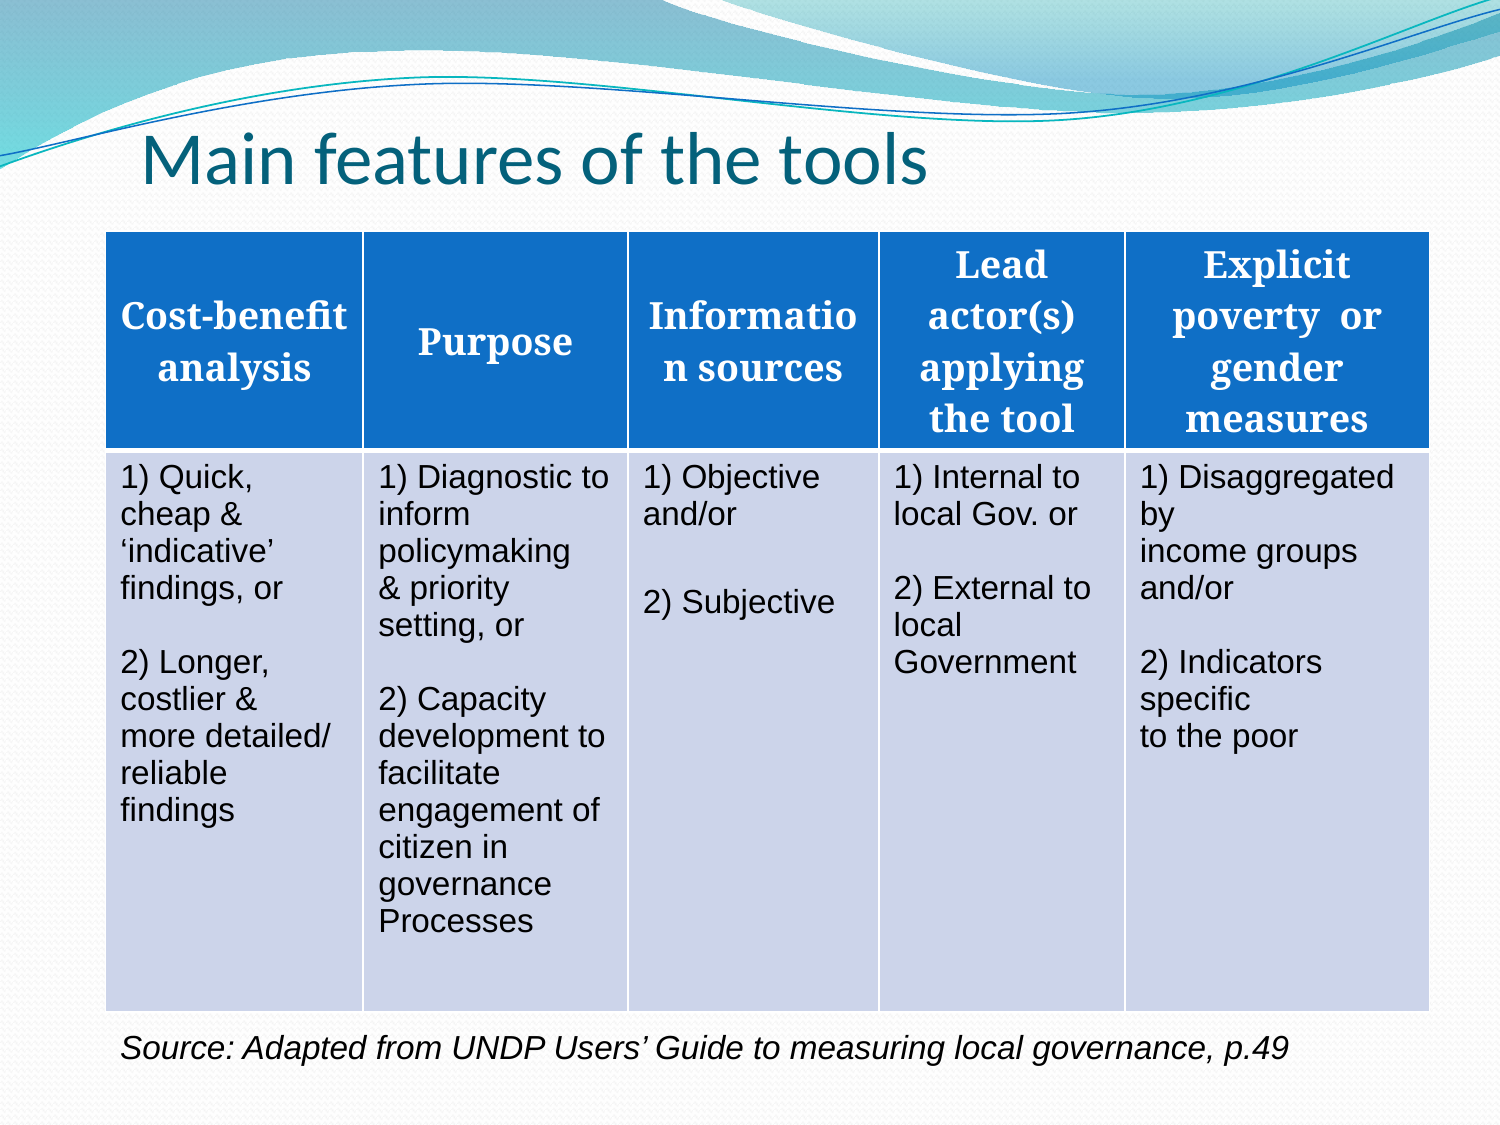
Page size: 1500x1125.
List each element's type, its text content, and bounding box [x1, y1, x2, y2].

table_cell 1) Internal to local Gov. or 2) External to local Government [880, 453, 1124, 1011]
title Main features of the tools [140, 128, 1421, 200]
table_cell 1) Diagnostic to inform policymaking & priority setting, or 2) Capacity development to facilitate engagement of citizen in governance Processes [364, 453, 627, 1011]
text_box Source: Adapted from UNDP Users’ Guide to measuring local governance, p.49 [105, 1018, 1418, 1074]
table_cell 1) Disaggregated by income groups and/or 2) Indicators specific to the poor [1126, 453, 1429, 1011]
table_cell 1) Quick, cheap & ‘indicative’ findings, or 2) Longer, costlier & more detailed/ reliable findings [106, 453, 362, 1011]
table_cell 1) Objective and/or 2) Subjective [629, 453, 878, 1011]
table_header Explicit poverty or gender measures [1126, 232, 1429, 448]
table_header Cost-benefit analysis [106, 232, 362, 448]
table_header Information sources [629, 232, 878, 448]
table_header Purpose [364, 232, 627, 448]
table_header Lead actor(s) applying the tool [880, 232, 1124, 448]
